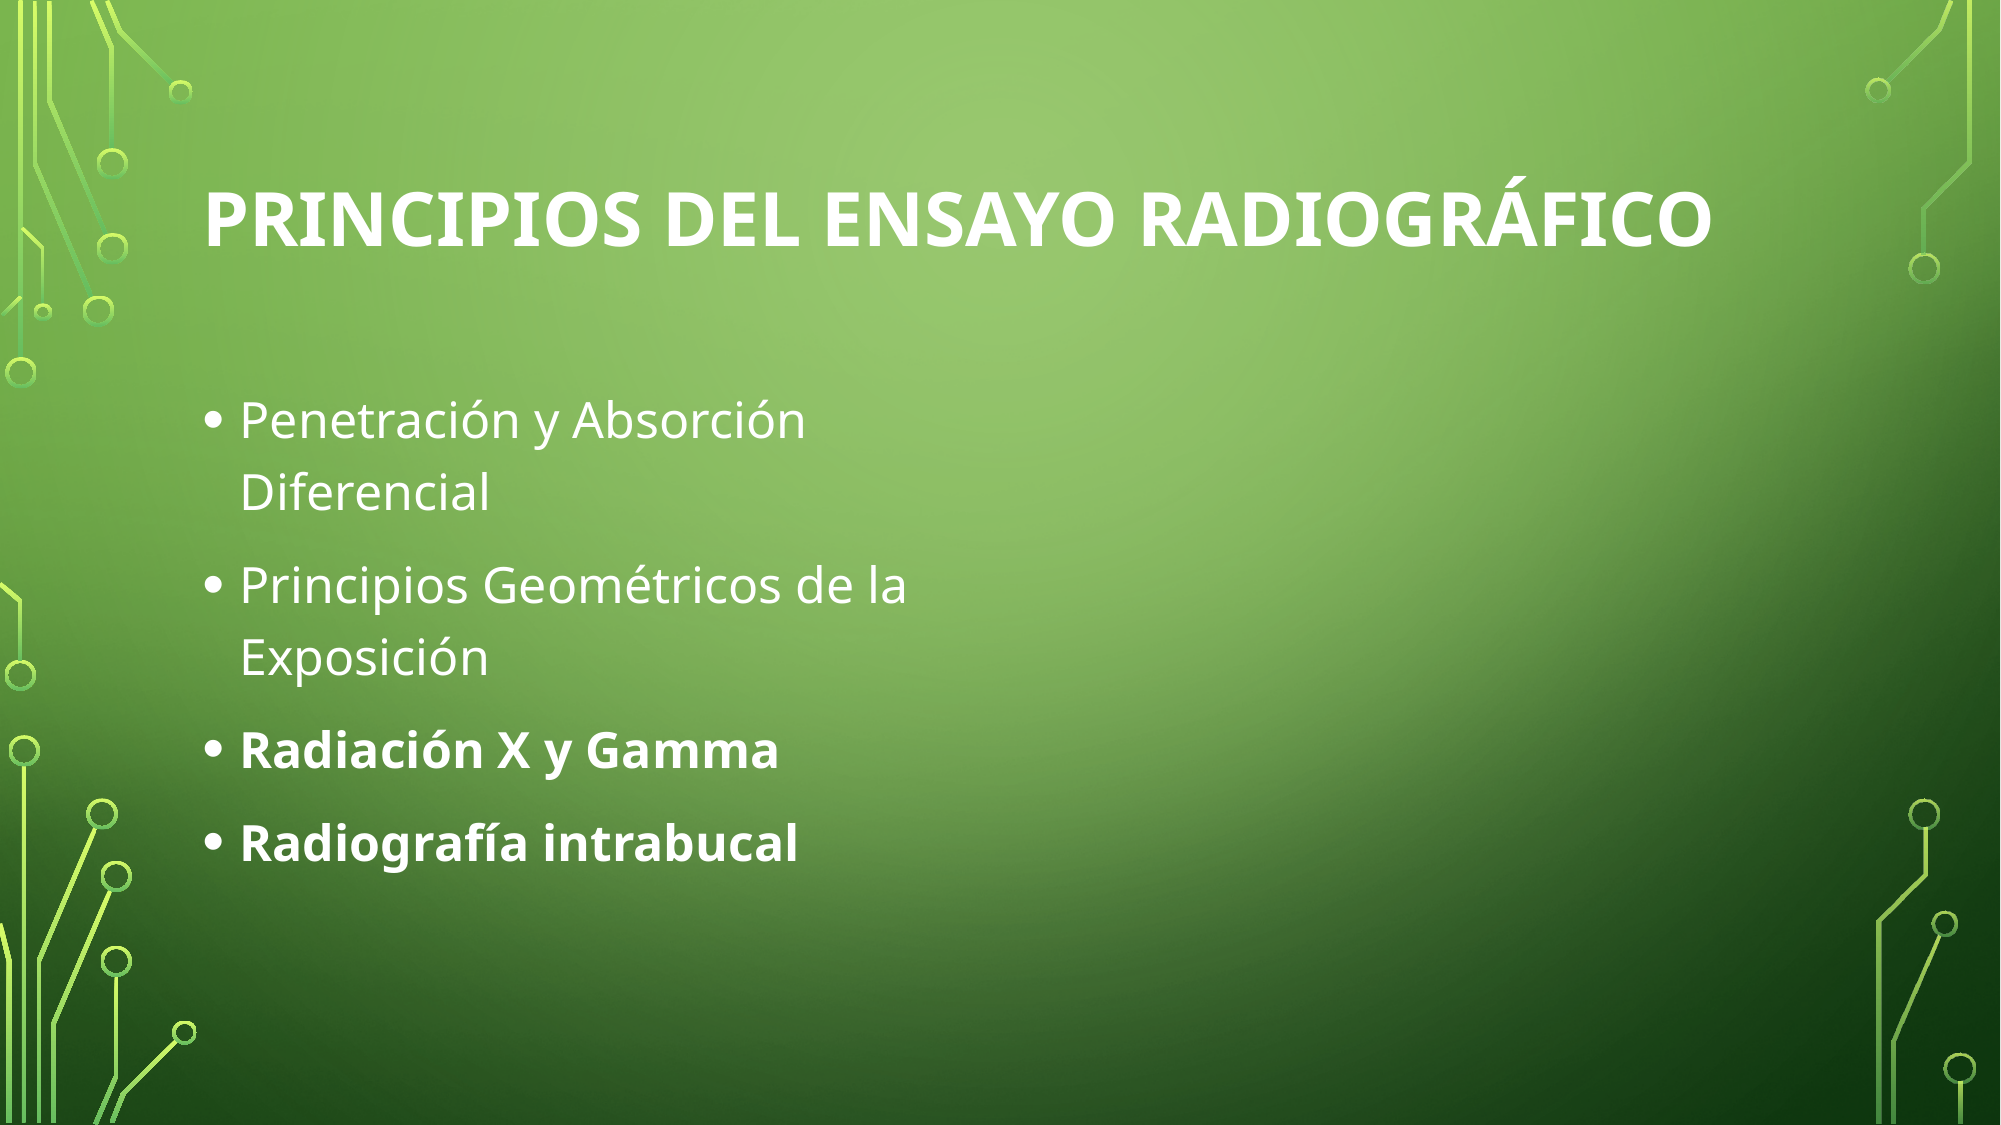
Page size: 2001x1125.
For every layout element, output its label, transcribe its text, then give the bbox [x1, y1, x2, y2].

title Principios del Ensayo Radiográfico [187, 101, 1813, 344]
list Penetración y Absorción Diferencial Principios Geométricos de la Exposición Radiación X y Gamma Radiografía intrabucal [187, 369, 1813, 950]
